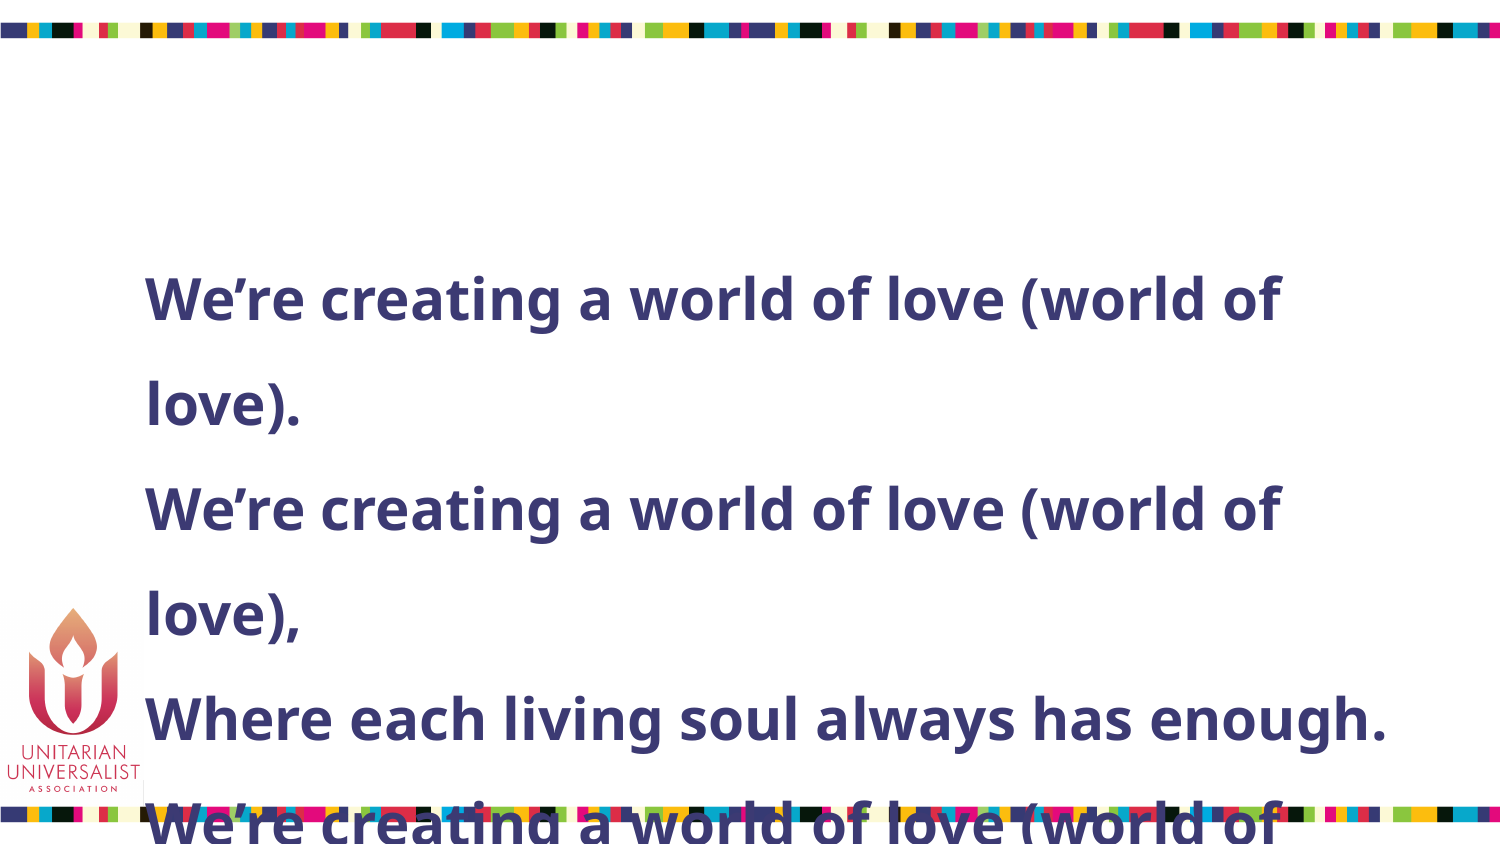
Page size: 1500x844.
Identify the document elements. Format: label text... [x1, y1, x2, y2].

picture [0, 22, 1500, 40]
picture [0, 600, 1500, 824]
text_box We’re creating a world of love (world of love). We’re creating a world of love (world of love), Where each living soul always has enough. We’re creating a world of love (world of love). [130, 212, 1462, 805]
text_box We’re creating a world of love (world of love). We’re creating a world of love (world of love), Where each living soul always has enough. We’re creating a world of love (world of love). [130, 832, 1462, 844]
